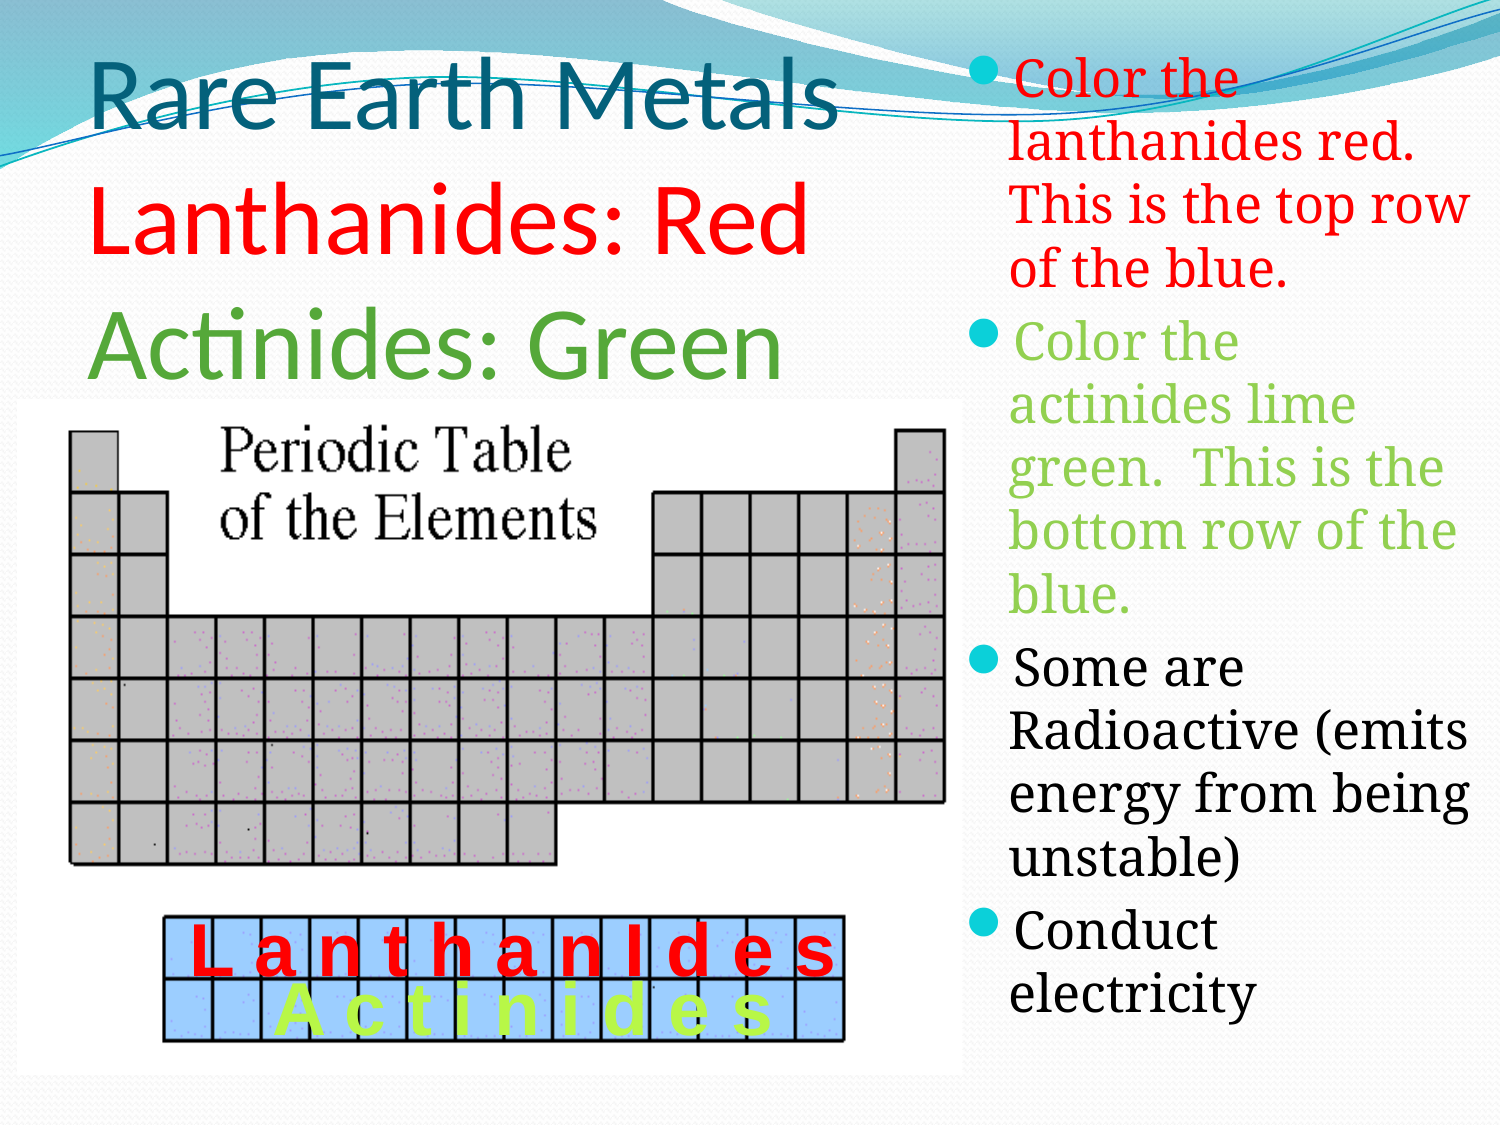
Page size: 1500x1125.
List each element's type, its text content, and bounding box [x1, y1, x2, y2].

title Rare Earth Metals Lanthanides: Red Actinides: Green [87, 262, 949, 398]
list Color the lanthanides red. This is the top row of the blue. Color the actinides lime green. This is the bottom row of the blue. Some are Radioactive (emits energy from being unstable) Conduct electricity [949, 37, 1488, 1101]
picture [16, 399, 963, 1076]
